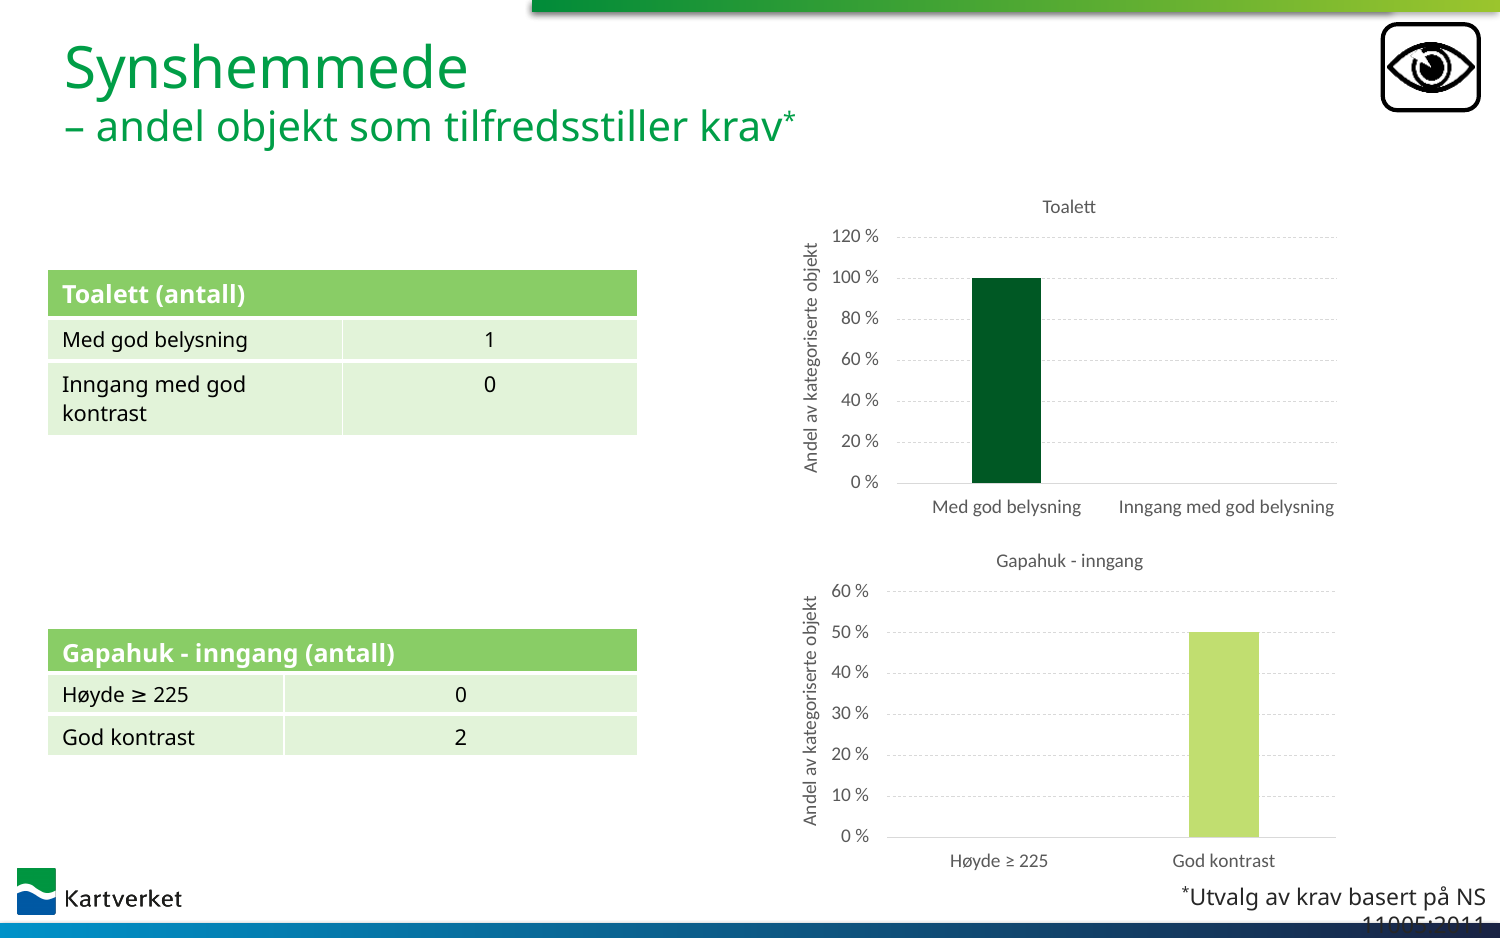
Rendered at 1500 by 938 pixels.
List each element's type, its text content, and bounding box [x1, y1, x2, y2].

table_cell God kontrast [48, 716, 283, 755]
table_cell Høyde ≥ 225 [48, 675, 283, 712]
table_cell 2 [285, 716, 637, 755]
picture [791, 541, 1348, 880]
table_header Gapahuk - inngang (antall) [48, 629, 637, 671]
table_cell 0 [285, 675, 637, 712]
text_box Synshemmede – andel objekt som tilfredsstiller krav* [49, 24, 1431, 158]
table_cell Med god belysning [48, 320, 342, 359]
table_cell 1 [343, 320, 637, 359]
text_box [1382, 24, 1480, 111]
picture [791, 187, 1348, 526]
text_box *Utvalg av krav basert på NS 11005:2011 [1068, 873, 1500, 938]
table_header Toalett (antall) [48, 270, 637, 316]
table_cell 0 [343, 363, 637, 435]
table_cell Inngang med god kontrast [48, 363, 342, 435]
